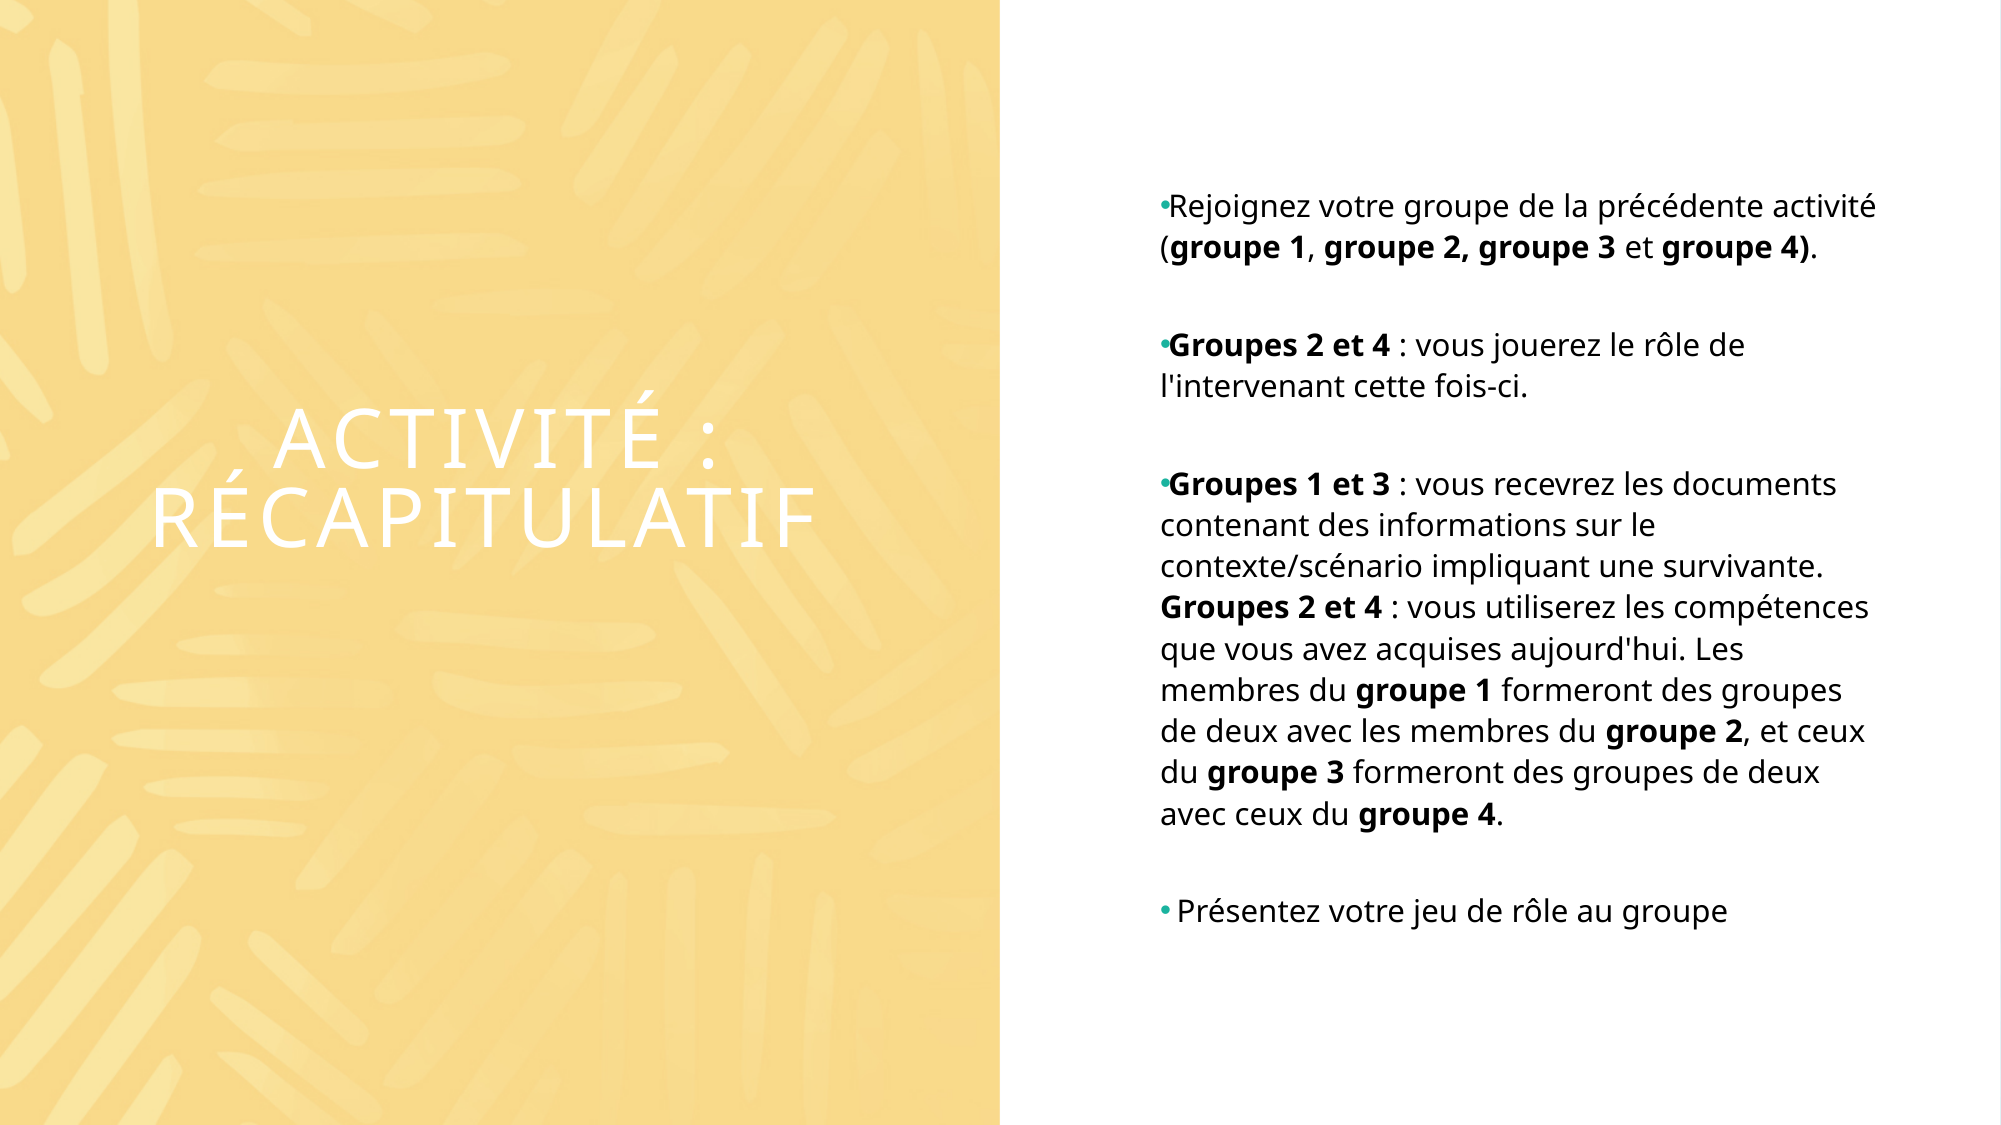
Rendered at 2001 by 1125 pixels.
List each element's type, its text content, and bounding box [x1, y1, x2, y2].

list Rejoignez votre groupe de la précédente activité (groupe 1, groupe 2, groupe 3 et groupe 4). Groupes 2 et 4 : vous jouerez le rôle de l'intervenant cette fois-ci. Groupes 1 et 3 : vous recevrez les documents contenant des informations sur le contexte/scénario impliquant une survivante. Groupes 2 et 4 : vous utiliserez les compétences que vous avez acquises aujourd'hui. Les membres du groupe 1 formeront des groupes de deux avec les membres du groupe 2, et ceux du groupe 3 formeront des groupes de deux avec ceux du groupe 4. Présentez votre jeu de rôle au groupe [1152, 140, 1888, 971]
title Activité : Récapitulatif [108, 396, 892, 651]
picture [0, 0, 2001, 1125]
